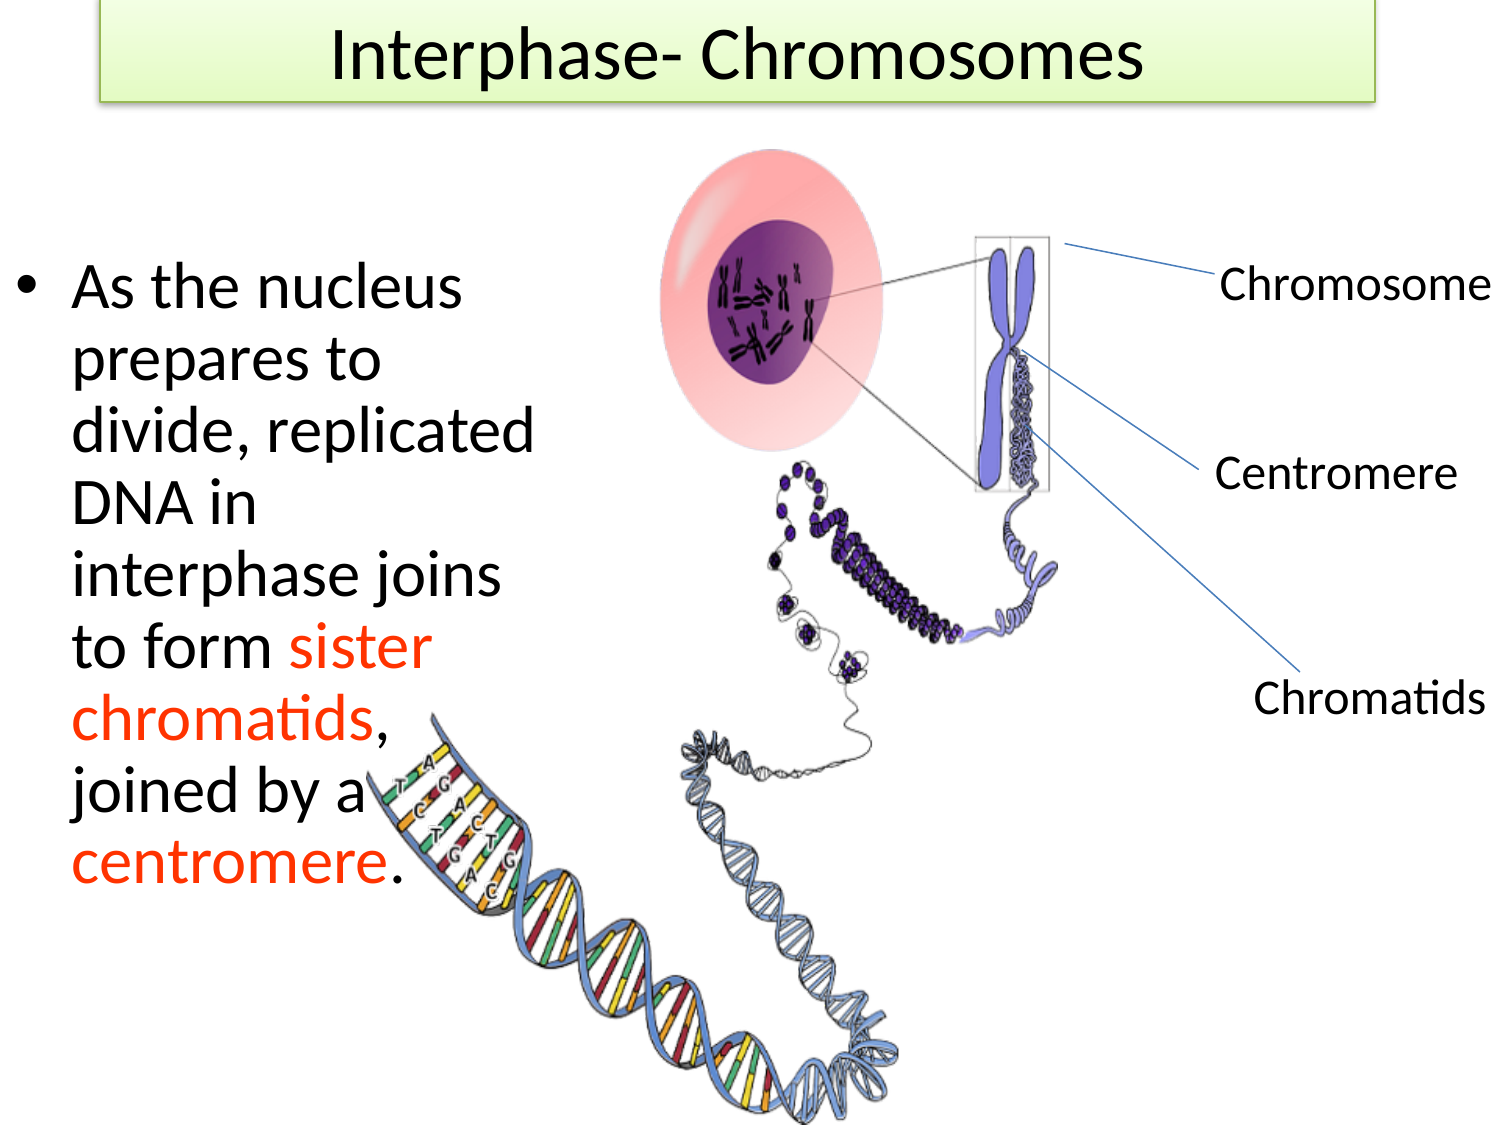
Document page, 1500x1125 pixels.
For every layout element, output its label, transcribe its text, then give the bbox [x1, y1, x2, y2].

text_box Centromere [1304, 432, 1474, 508]
picture [366, 148, 1058, 1125]
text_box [1064, 243, 1215, 275]
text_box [1021, 349, 1200, 426]
title Interphase- Chromosomes [99, 0, 1376, 103]
text_box Chromatids [1238, 656, 1500, 732]
list As the nucleus prepares to divide, replicated DNA in interphase joins to form sister chromatids, joined by a centromere. [0, 243, 361, 1125]
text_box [1024, 424, 1301, 673]
text_box Chromosome [1204, 243, 1500, 319]
